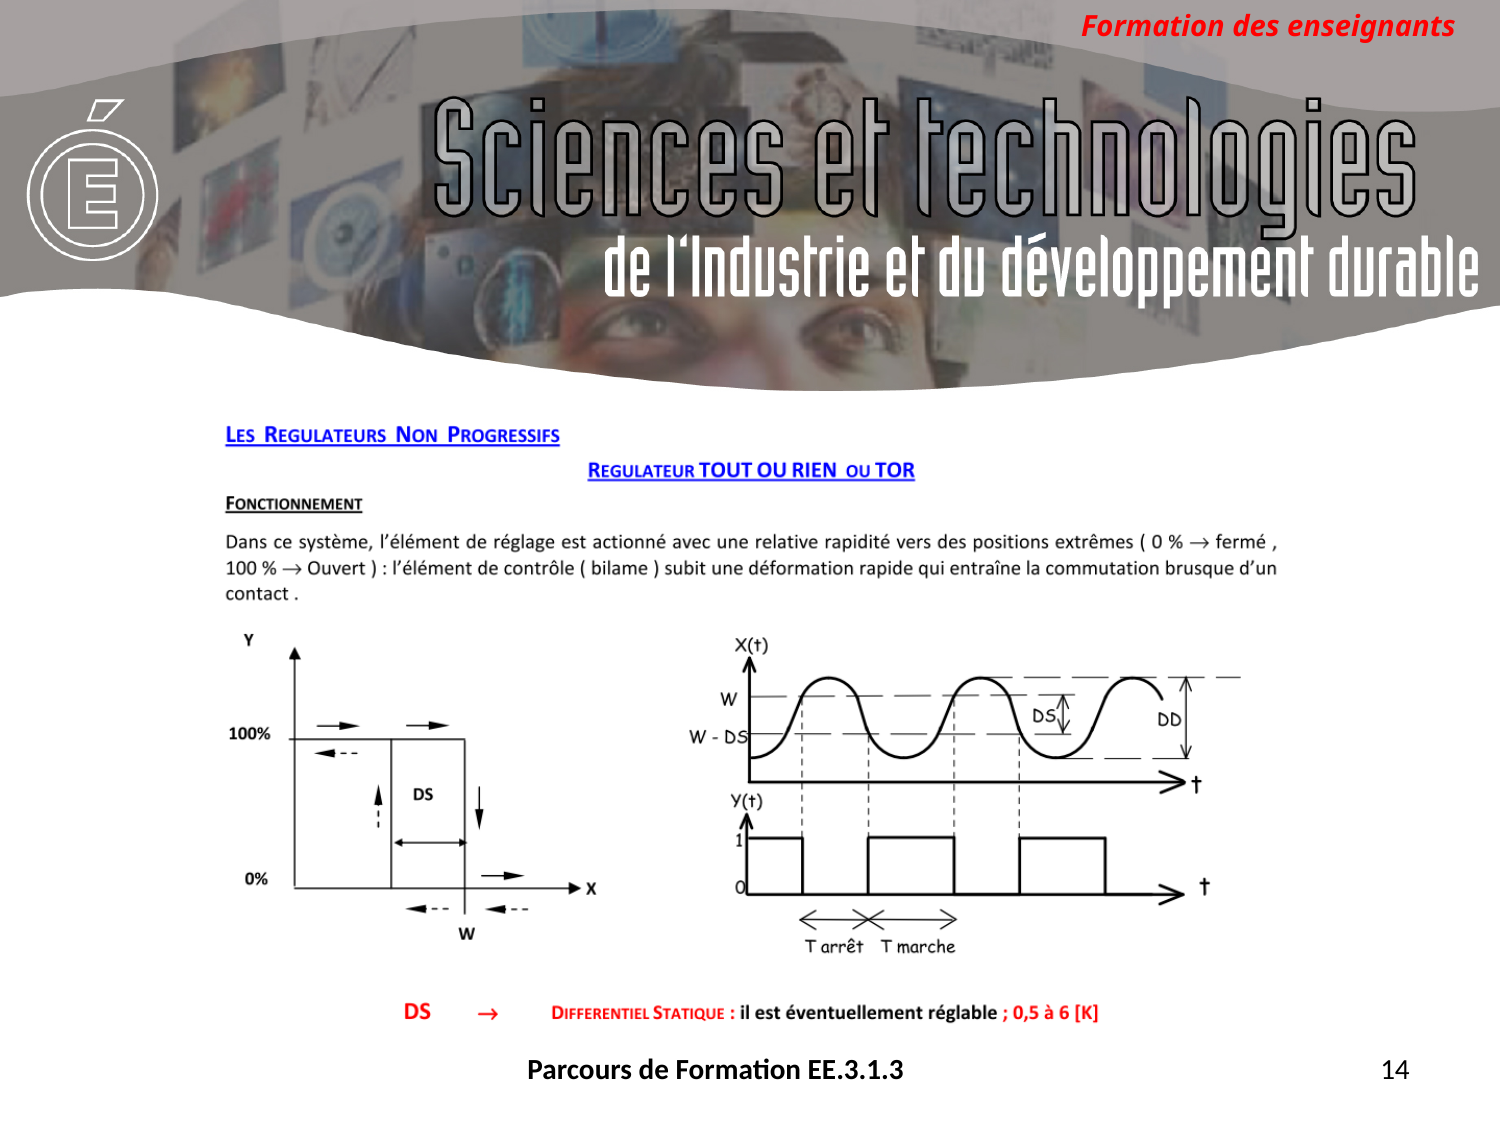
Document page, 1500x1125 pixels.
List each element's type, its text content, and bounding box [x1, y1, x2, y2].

slide_number 14 [1075, 1042, 1425, 1103]
picture [209, 419, 1291, 1043]
picture [0, 0, 1500, 400]
footer Parcours de Formation EE.3.1.3 [512, 1051, 1075, 1103]
